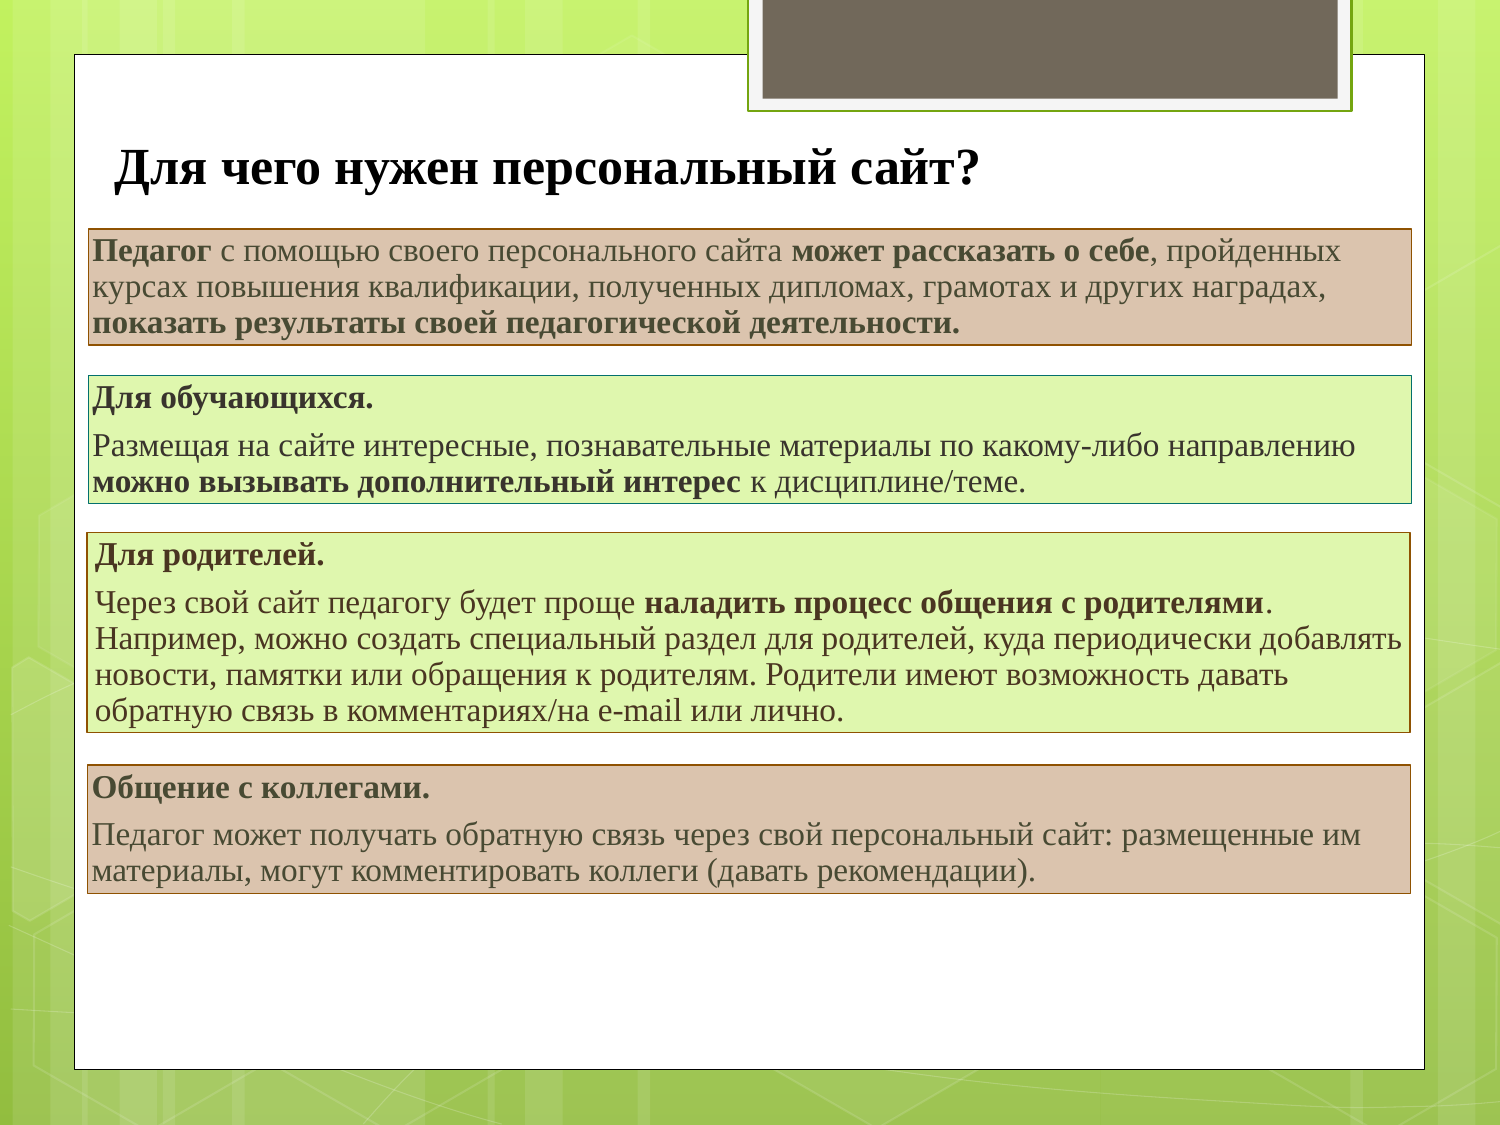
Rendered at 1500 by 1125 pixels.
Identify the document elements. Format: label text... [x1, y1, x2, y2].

text_box Для чего нужен персональный сайт? [100, 125, 1105, 203]
text_box Для обучающихся. Размещая на сайте интересные, познавательные материалы по какому-либо направлению можно вызывать дополнительный интерес к дисциплине/теме. [88, 375, 1412, 504]
text_box Для родителей. Через свой сайт педагогу будет проще наладить процесс общения с родителями. Например, можно создать специальный раздел для родителей, куда периодически добавлять новости, памятки или обращения к родителям. Родители имеют возможность давать обратную связь в комментариях/на e-mail или лично. [86, 532, 1411, 733]
text_box Педагог с помощью своего персонального сайта может рассказать о себе, пройденных курсах повышения квалификации, полученных дипломах, грамотах и других наградах, показать результаты своей педагогической деятельности. [88, 228, 1412, 346]
text_box Общение с коллегами. Педагог может получать обратную связь через свой персональный сайт: размещенные им материалы, могут комментировать коллеги (давать рекомендации). [87, 764, 1411, 894]
